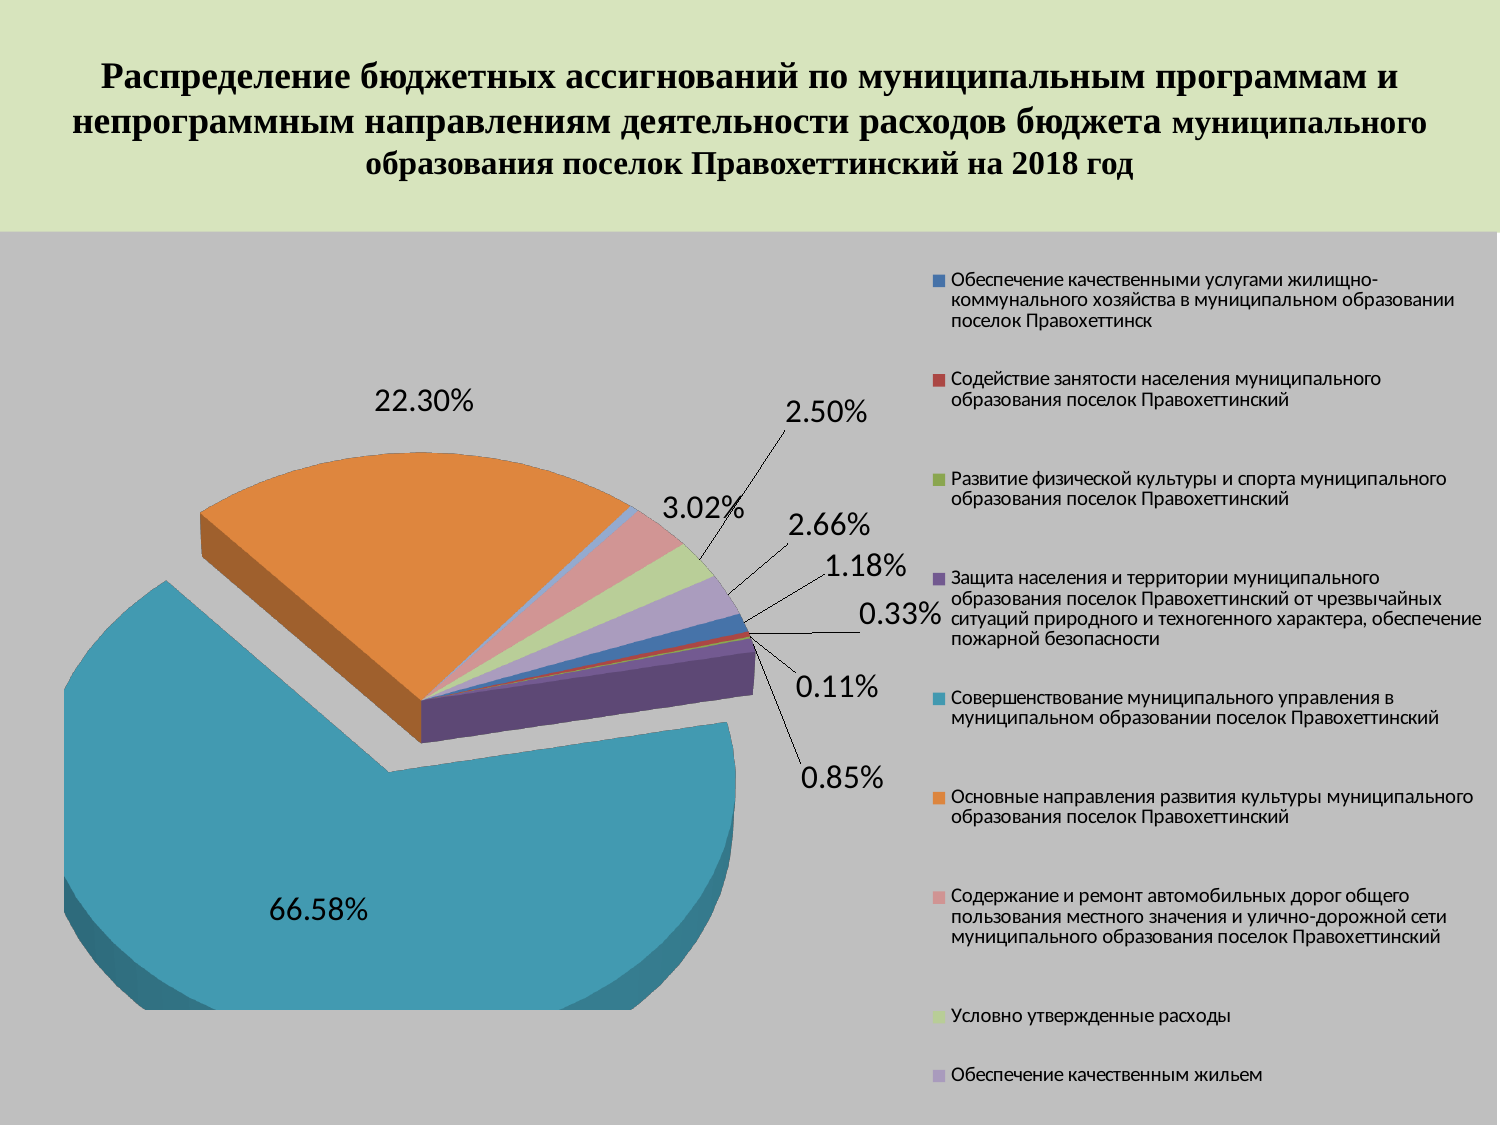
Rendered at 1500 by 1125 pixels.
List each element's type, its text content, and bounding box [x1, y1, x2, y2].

title Распределение бюджетных ассигнований по муниципальным программам и непрограммным направлениям деятельности расходов бюджета муниципального образования поселок Правохеттинский на 2018 год [0, 0, 1500, 231]
chart [0, 231, 1500, 1125]
